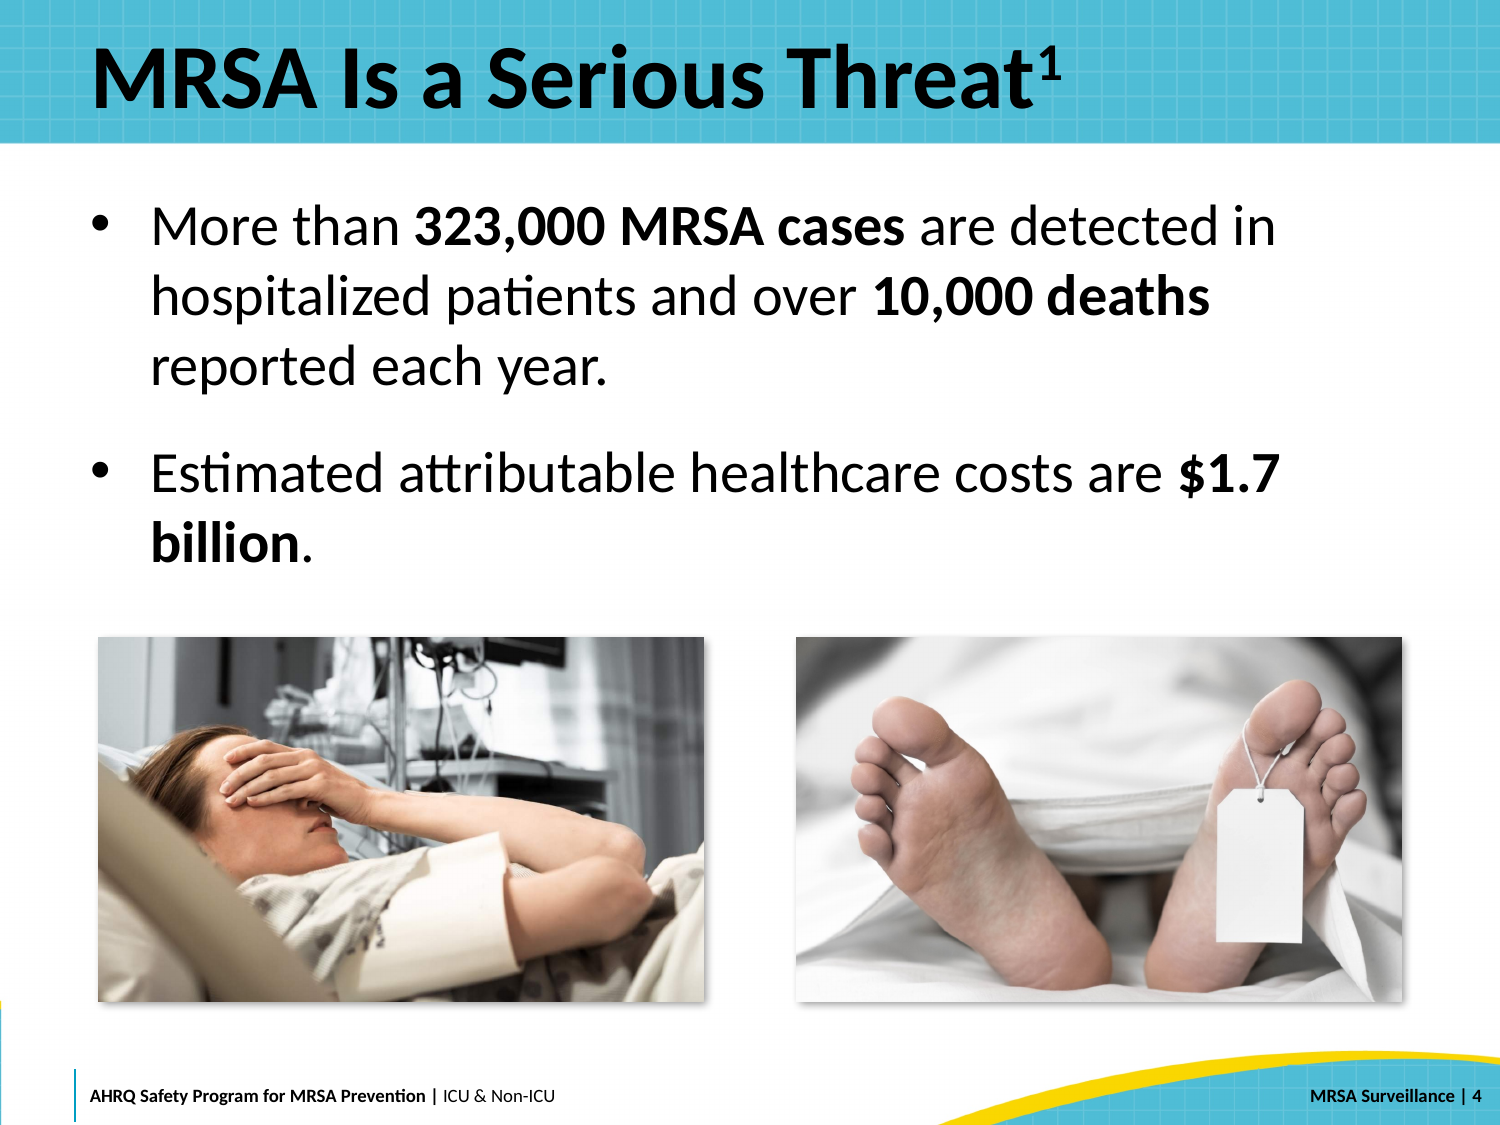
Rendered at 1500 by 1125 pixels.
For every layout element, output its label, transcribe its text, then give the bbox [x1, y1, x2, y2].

slide_number | 4 [1455, 1065, 1500, 1125]
picture [0, 0, 1500, 1125]
title MRSA Is a Serious Threat1 [75, 0, 1425, 150]
list More than 323,000 MRSA cases are detected in hospitalized patients and over 10,000 deaths reported each year. Estimated attributable healthcare costs are $1.7 billion. [75, 179, 1425, 632]
